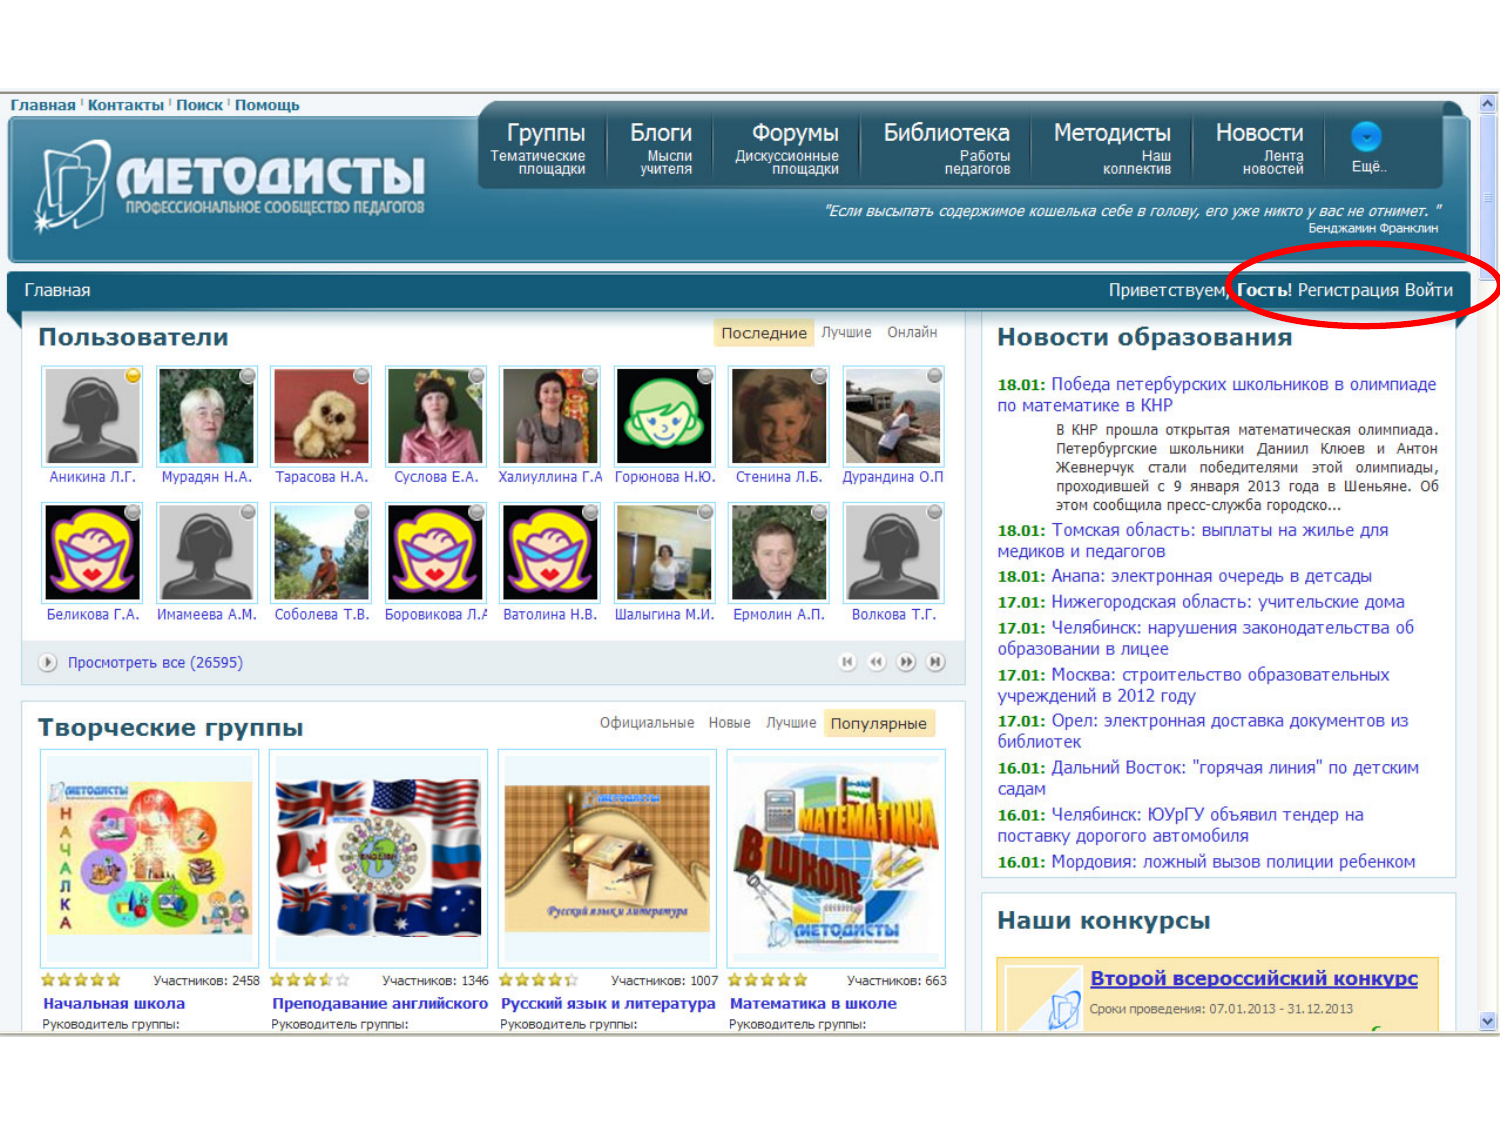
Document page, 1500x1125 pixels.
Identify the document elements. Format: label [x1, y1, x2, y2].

picture [0, 88, 1500, 1037]
